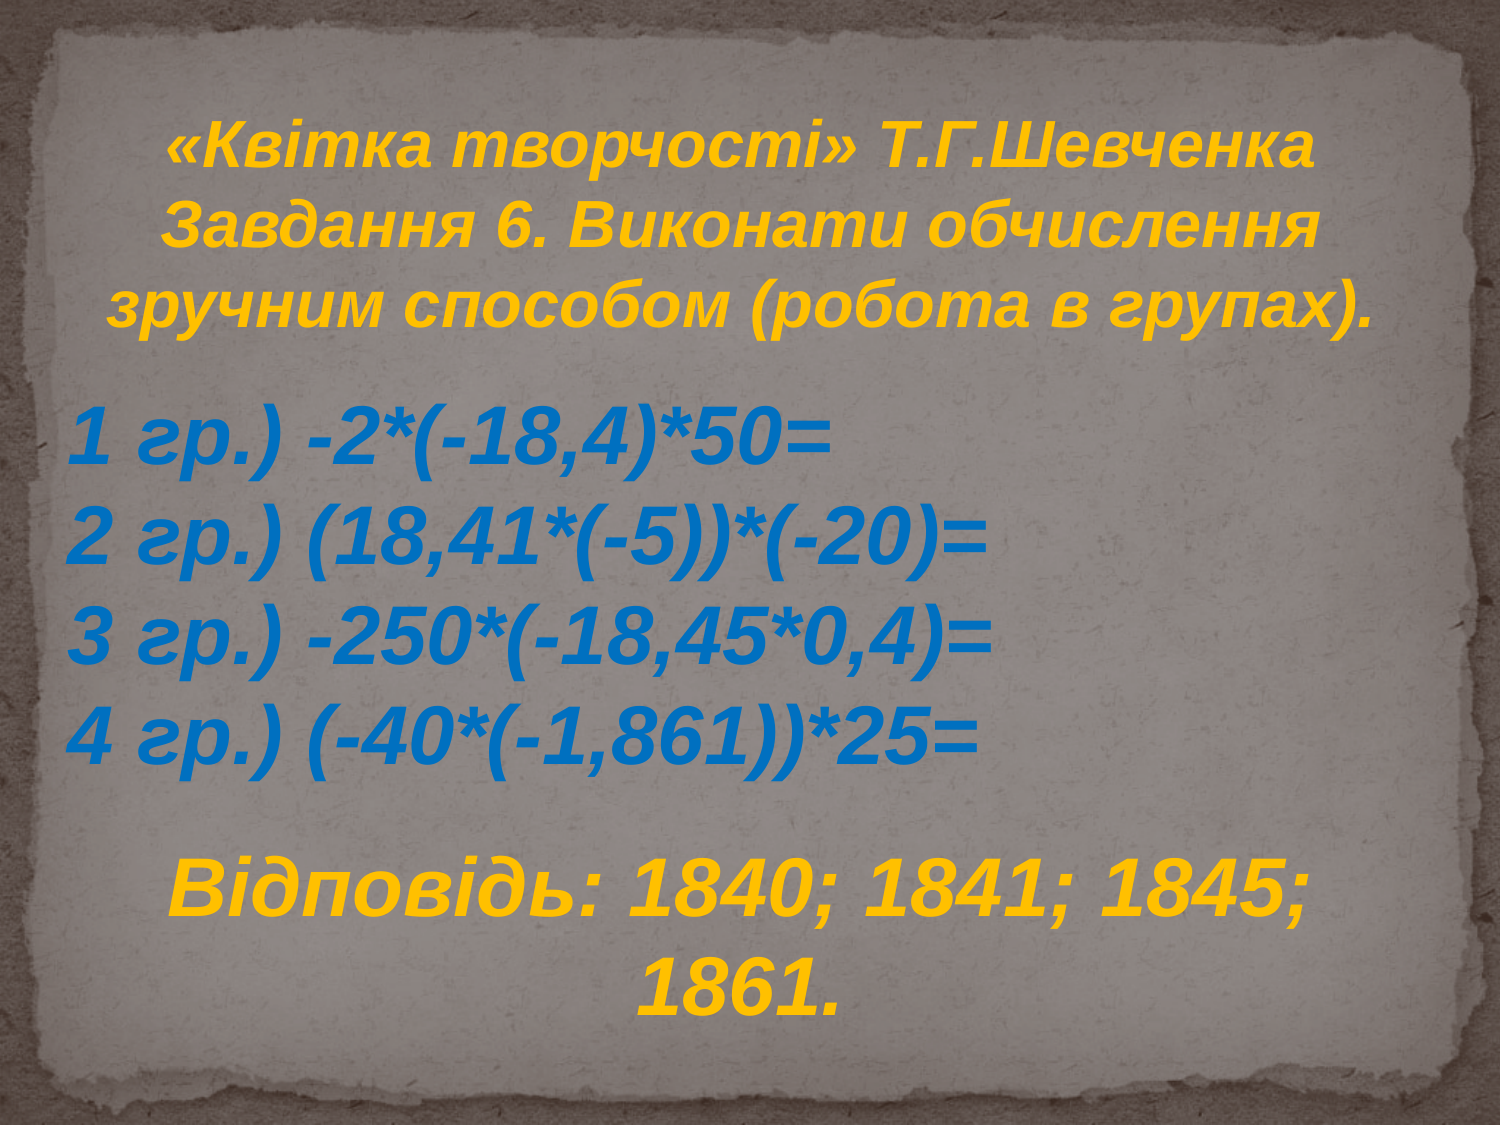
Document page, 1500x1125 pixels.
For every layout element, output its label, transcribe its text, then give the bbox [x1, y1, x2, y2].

text_box 1 гр.) -2*(-18,4)*50= 2 гр.) (18,41*(-5))*(-20)= 3 гр.) -250*(-18,45*0,4)= 4 гр.) (-40*(-1,861))*25= [53, 373, 1430, 869]
text_box Відповідь: 1840; 1841; 1845; 1861. [52, 825, 1429, 1040]
text_box «Квітка творчості» Т.Г.Шевченка Завдання 6. Виконати обчислення зручним способом (робота в групах). [53, 93, 1430, 349]
